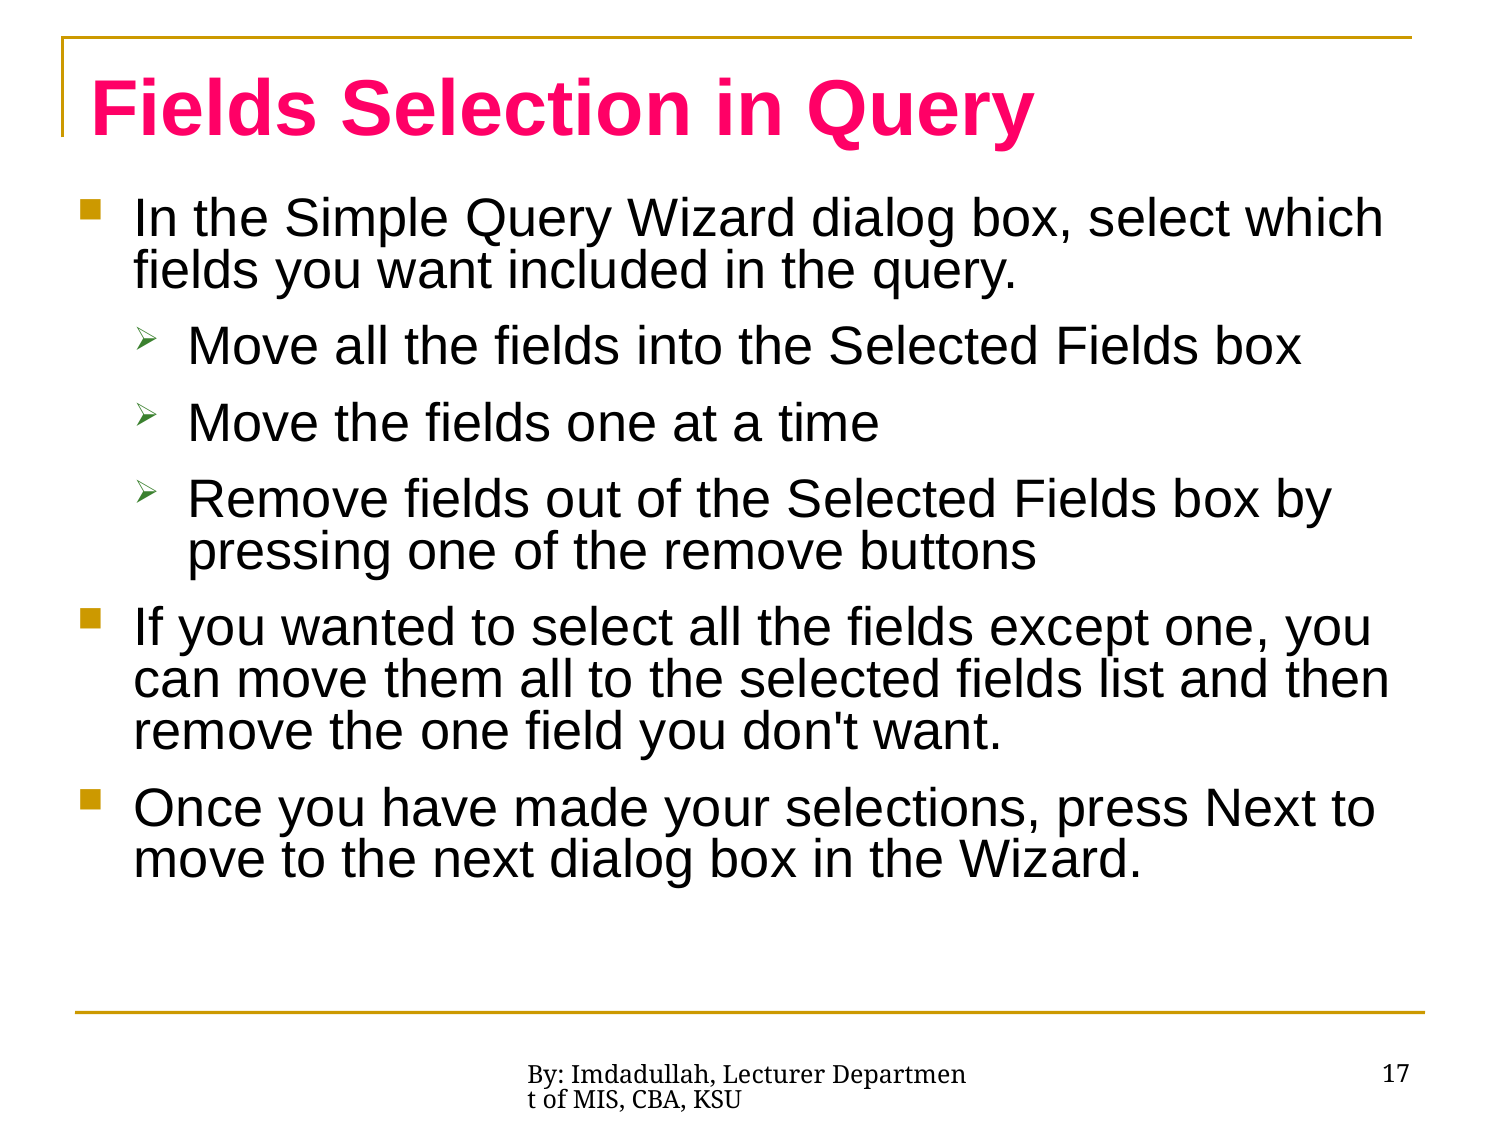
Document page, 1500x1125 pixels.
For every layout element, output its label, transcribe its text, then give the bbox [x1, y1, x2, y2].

slide_number 17 [1074, 1024, 1425, 1100]
footer By: Imdadullah, Lecturer Department of MIS, CBA, KSU [512, 1025, 988, 1100]
title Fields Selection in Query [75, 45, 1425, 163]
list In the Simple Query Wizard dialog box, select which fields you want included in the query. Move all the fields into the Selected Fields box Move the fields one at a time Remove fields out of the Selected Fields box by pressing one of the remove buttons If you wanted to select all the fields except one, you can move them all to the selected fields list and then remove the one field you don't want. Once you have made your selections, press Next to move to the next dialog box in the Wizard. [62, 187, 1463, 963]
